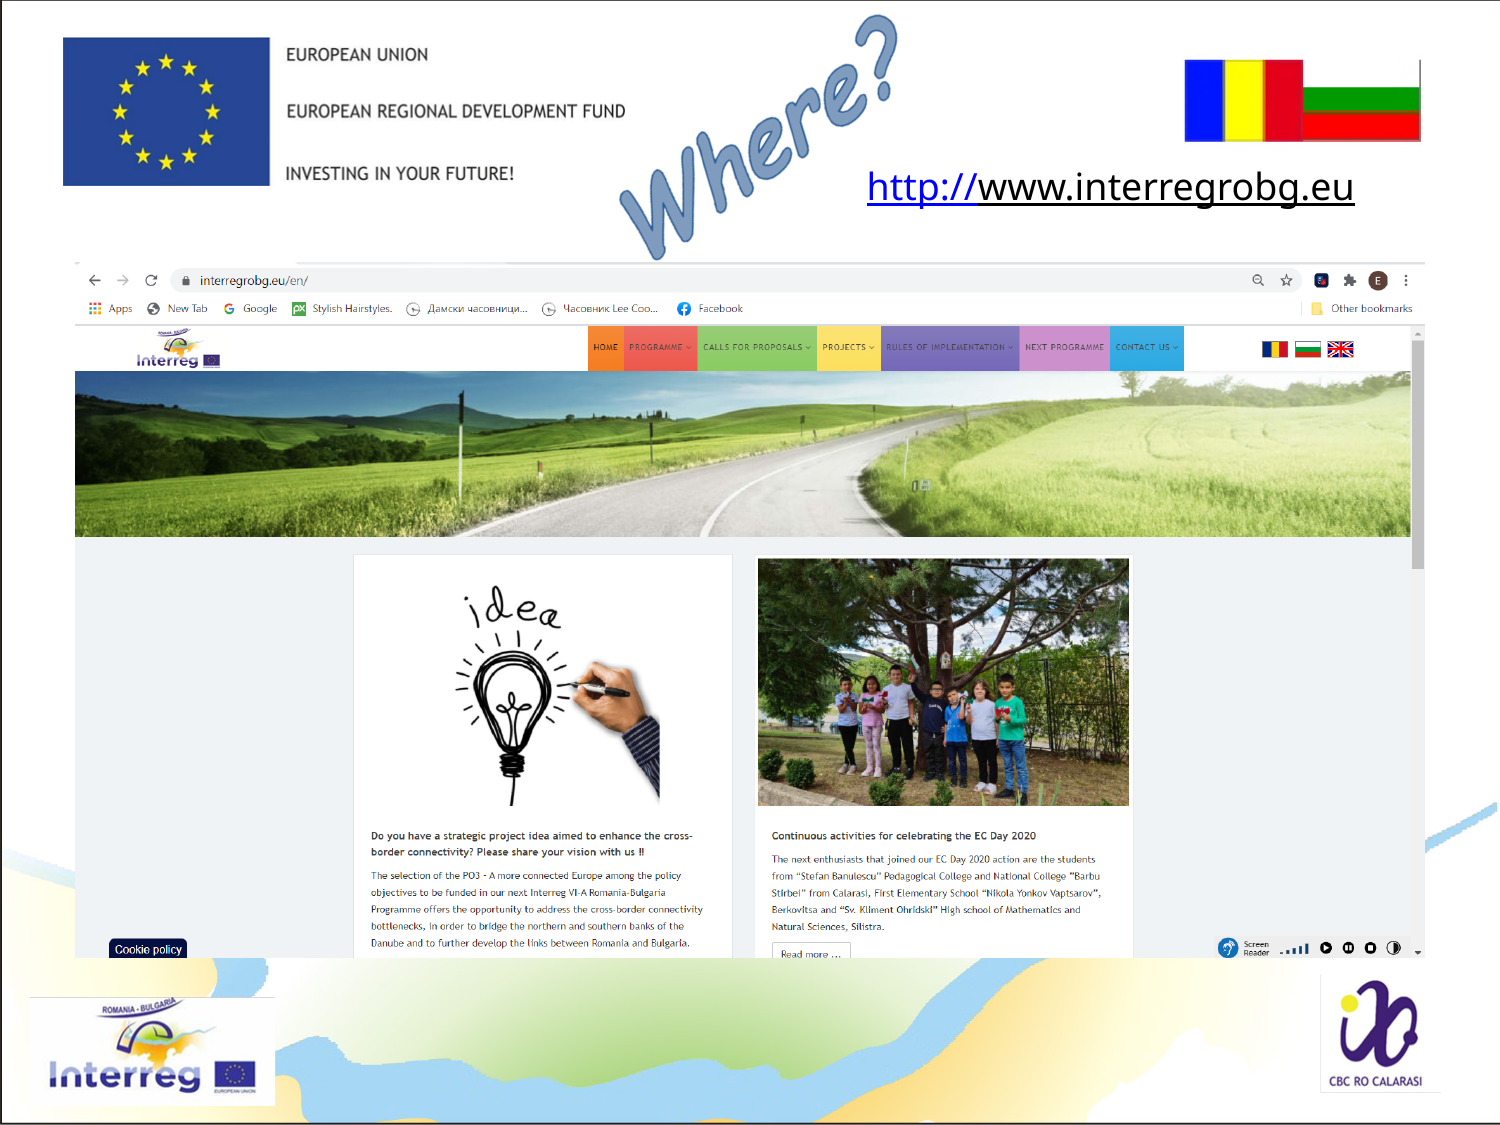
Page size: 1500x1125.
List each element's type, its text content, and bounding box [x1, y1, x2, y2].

text_box http://www.interregrobg.eu [943, 155, 1380, 221]
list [74, 262, 1426, 959]
picture [0, 0, 1500, 1125]
